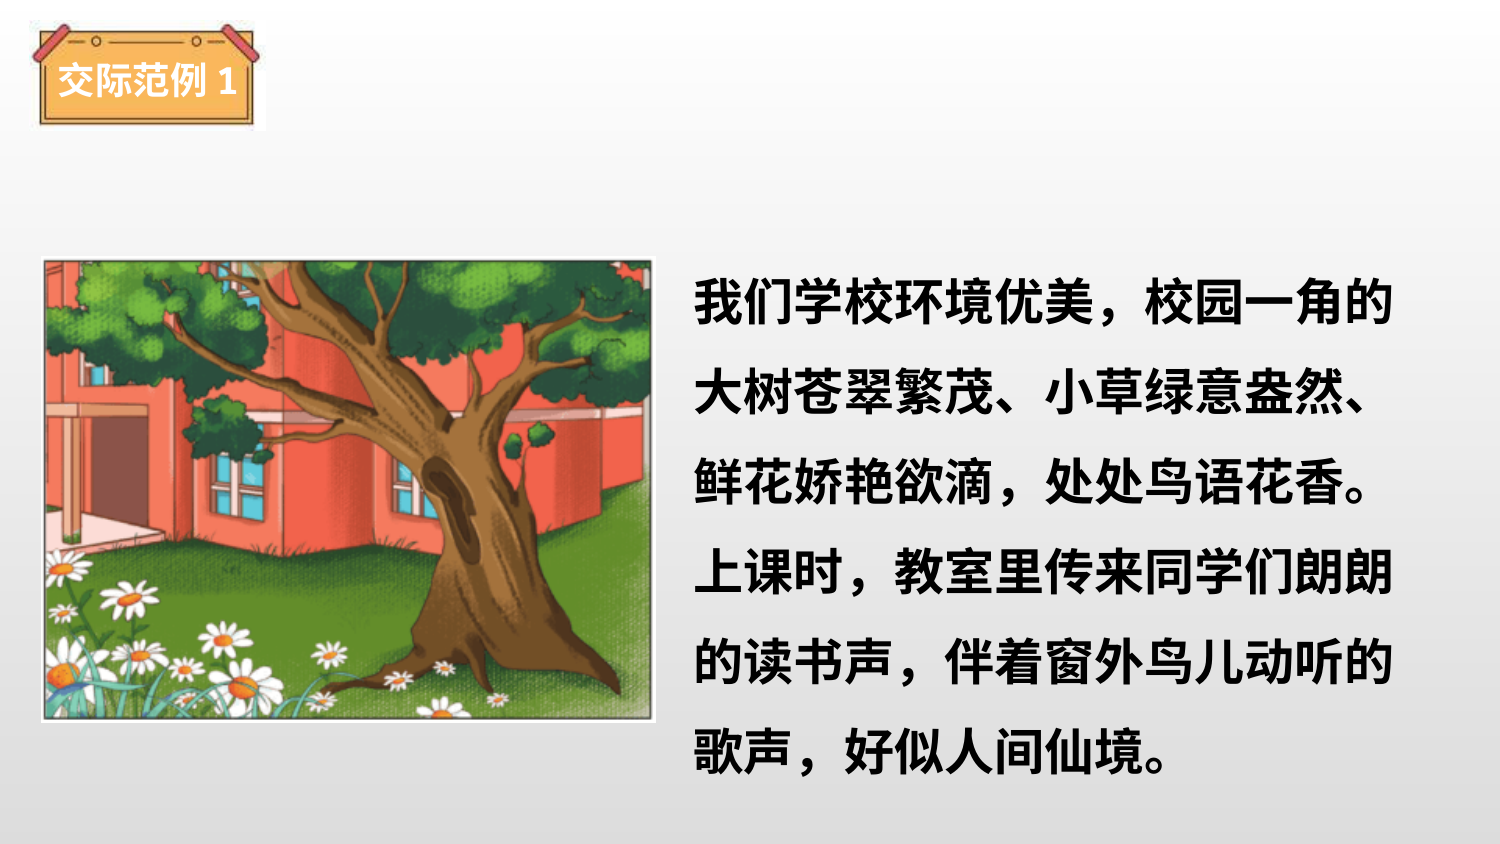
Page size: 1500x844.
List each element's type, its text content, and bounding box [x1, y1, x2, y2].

picture [41, 256, 656, 723]
text_box 我们学校环境优美，校园一角的大树苍翠繁茂、小草绿意盎然、鲜花娇艳欲滴，处处鸟语花香。上课时，教室里传来同学们朗朗的读书声，伴着窗外鸟儿动听的歌声，好似人间仙境。 [679, 232, 1447, 788]
picture [29, 20, 266, 131]
